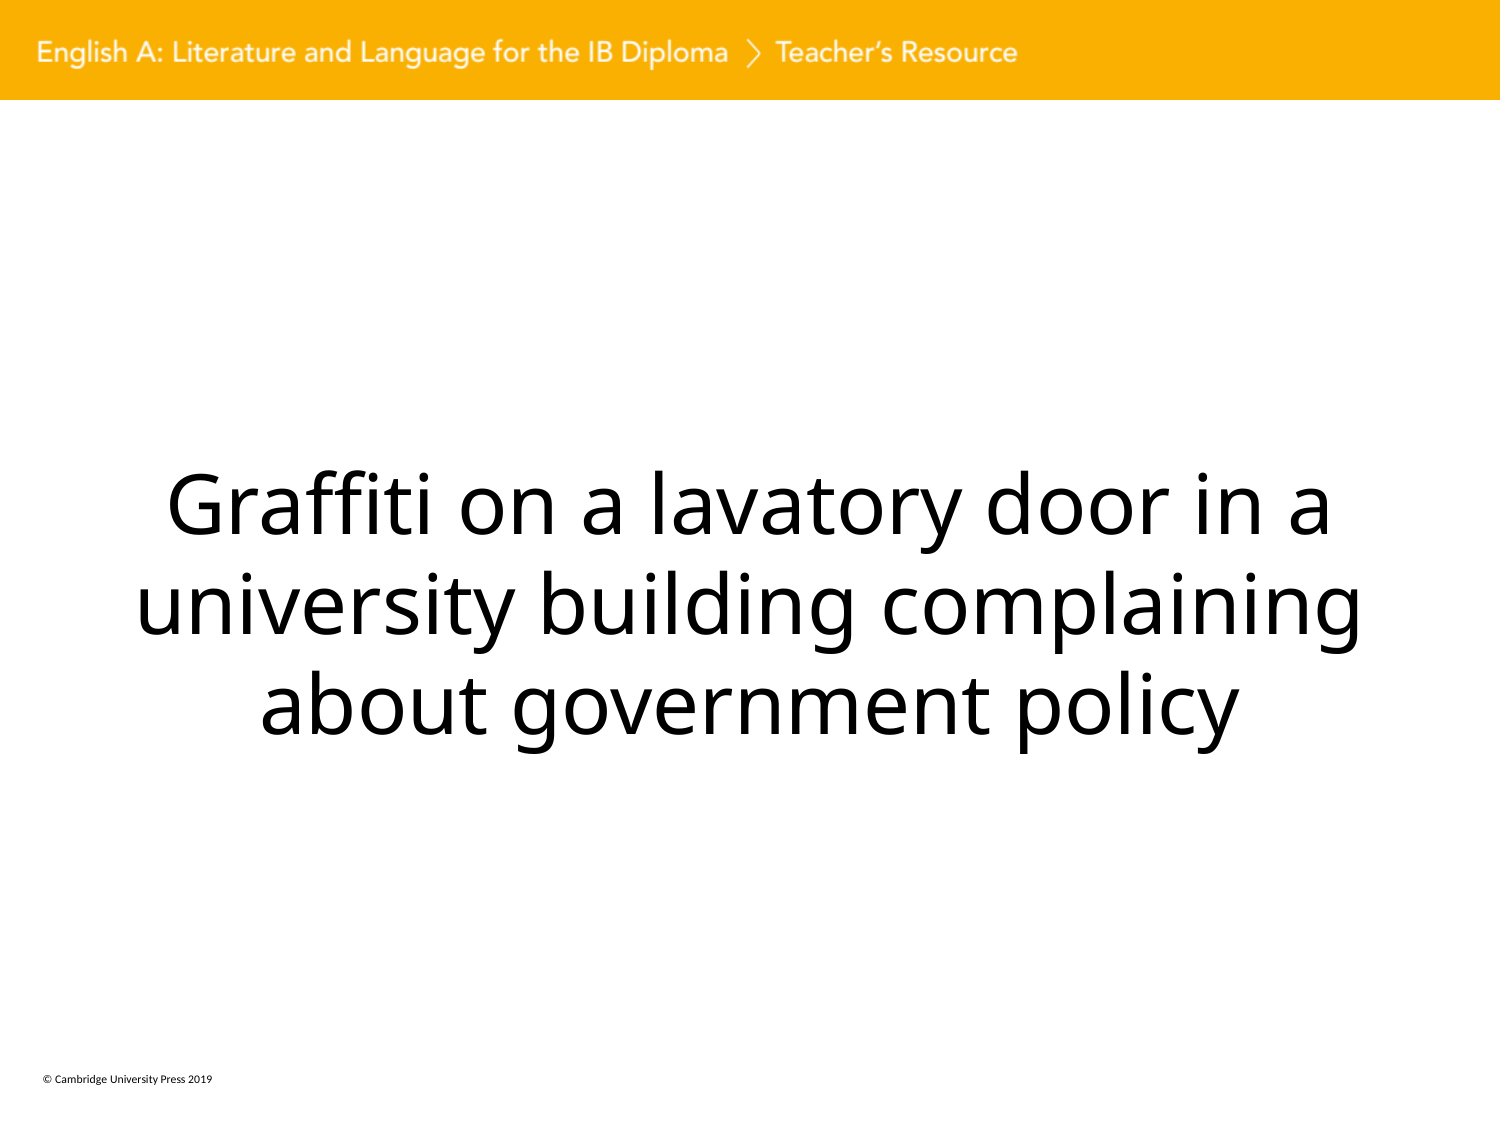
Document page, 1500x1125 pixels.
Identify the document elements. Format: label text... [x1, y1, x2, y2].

picture [0, 0, 1500, 101]
subtitle © Cambridge University Press 2019 [27, 1063, 1388, 1093]
title Graffiti on a lavatory door in a university building complaining about government policy [112, 201, 1388, 1001]
